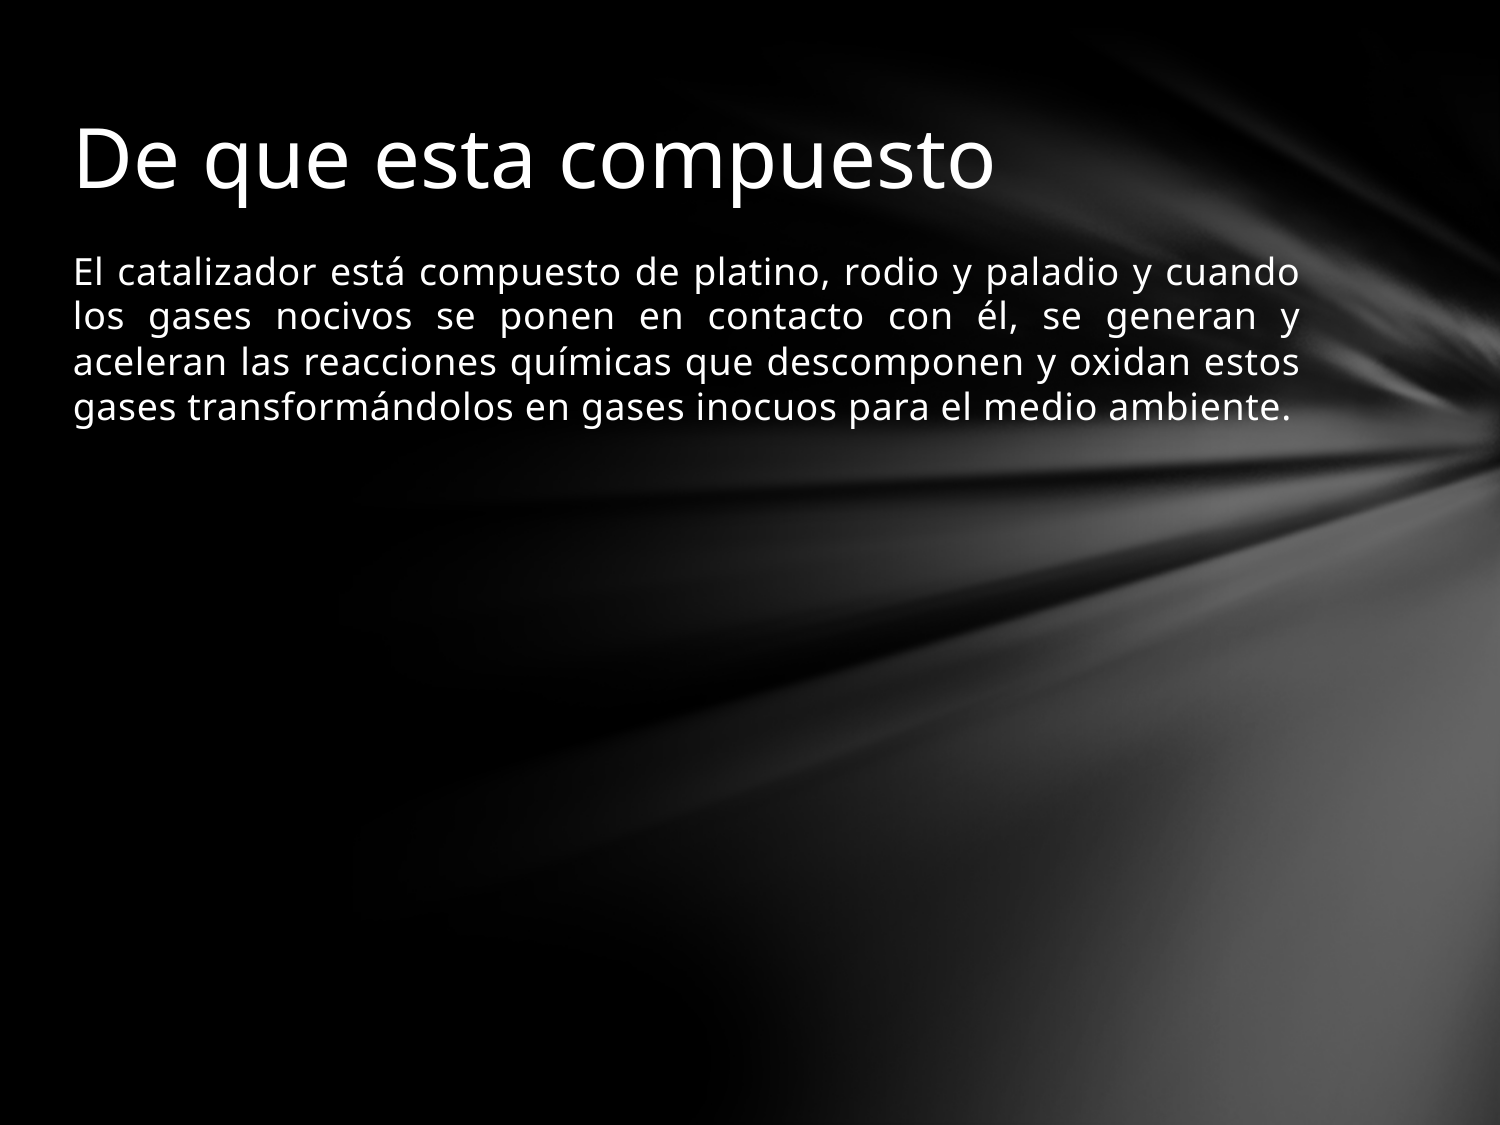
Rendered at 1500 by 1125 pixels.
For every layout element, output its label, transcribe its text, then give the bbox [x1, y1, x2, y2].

title De que esta compuesto [57, 37, 1318, 213]
list El catalizador está compuesto de platino, rodio y paladio y cuando los gases nocivos se ponen en contacto con él, se generan y aceleran las reacciones químicas que descomponen y oxidan estos gases transformándolos en gases inocuos para el medio ambiente. [57, 239, 1318, 1015]
